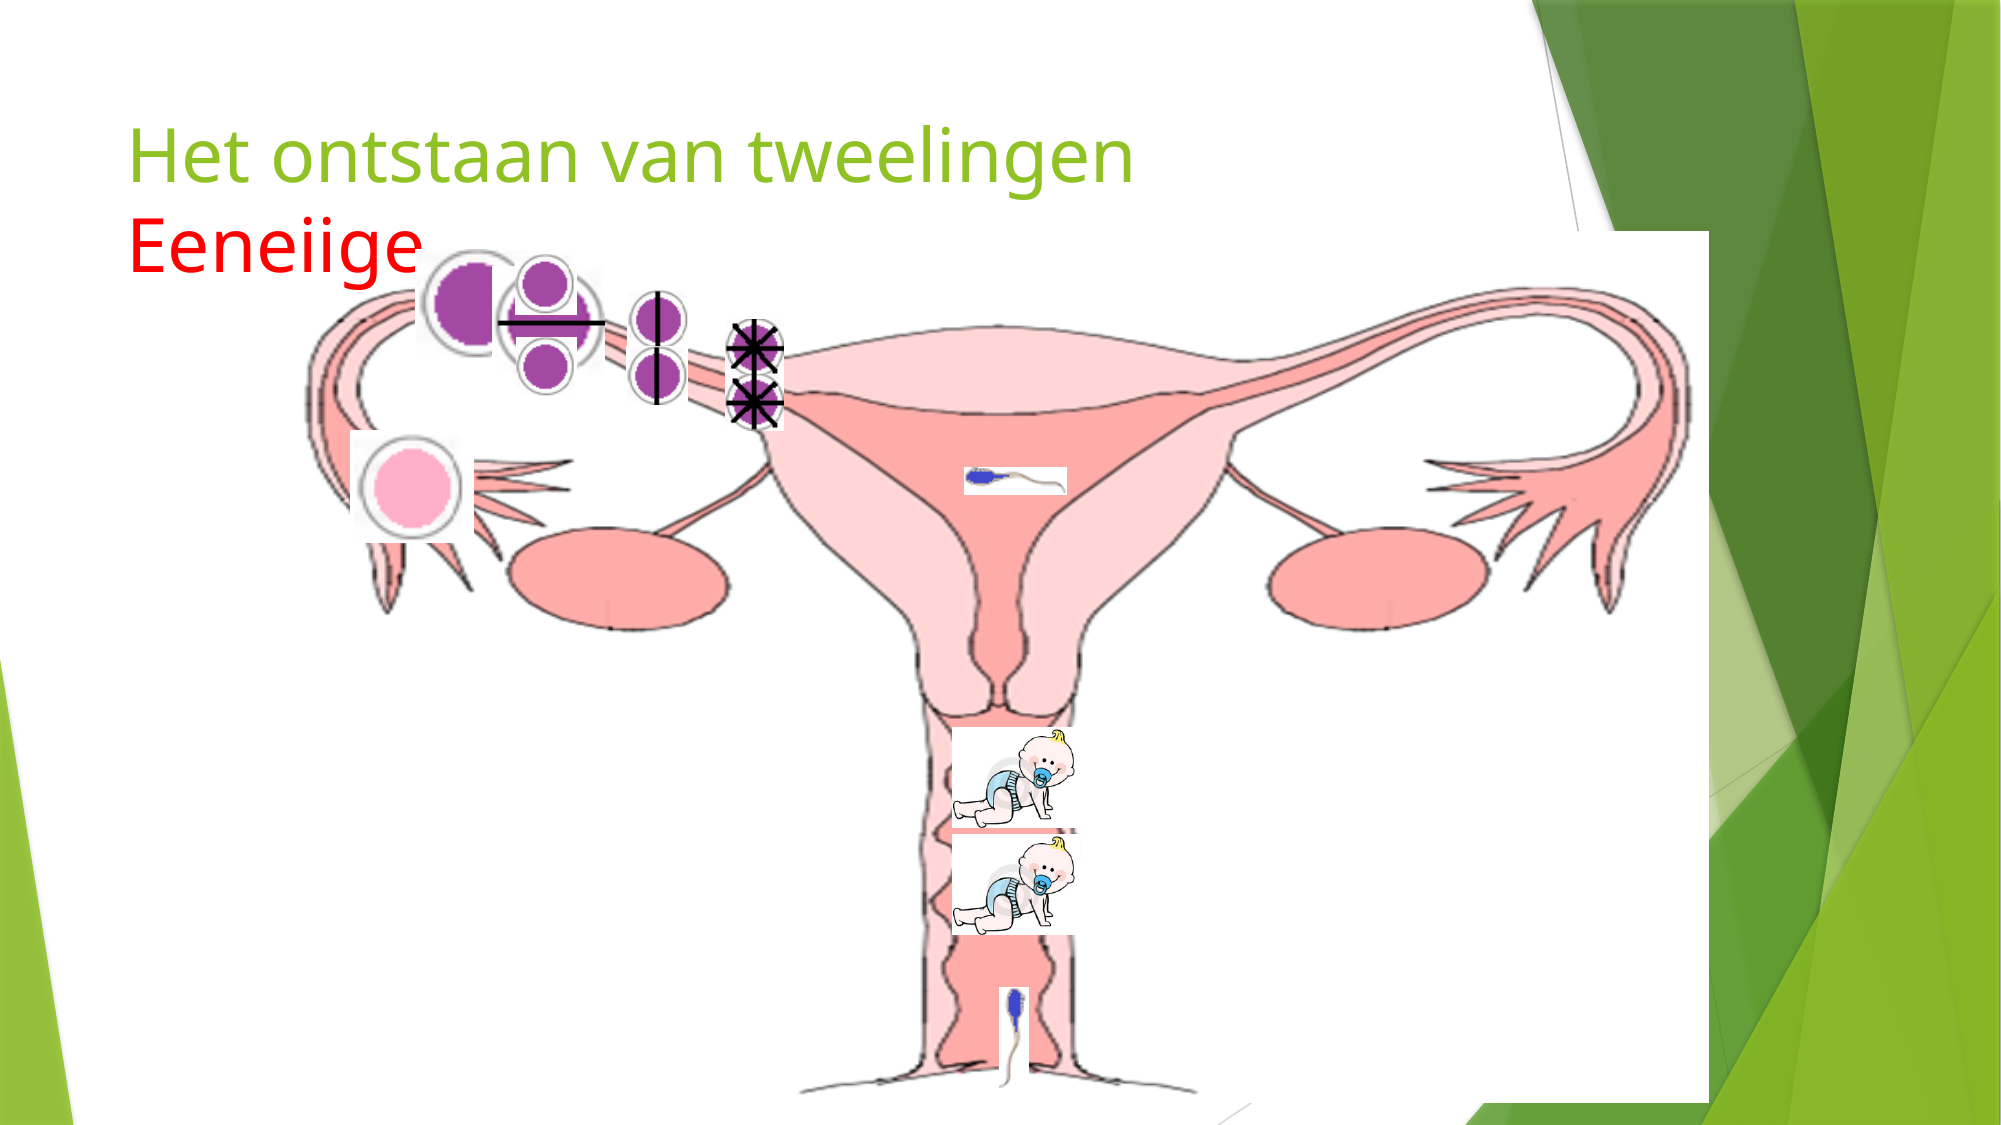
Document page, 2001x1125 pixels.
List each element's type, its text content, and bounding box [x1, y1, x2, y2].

title Het ontstaan van tweelingen Eeneiige [111, 99, 1522, 317]
picture [263, 231, 1710, 1103]
